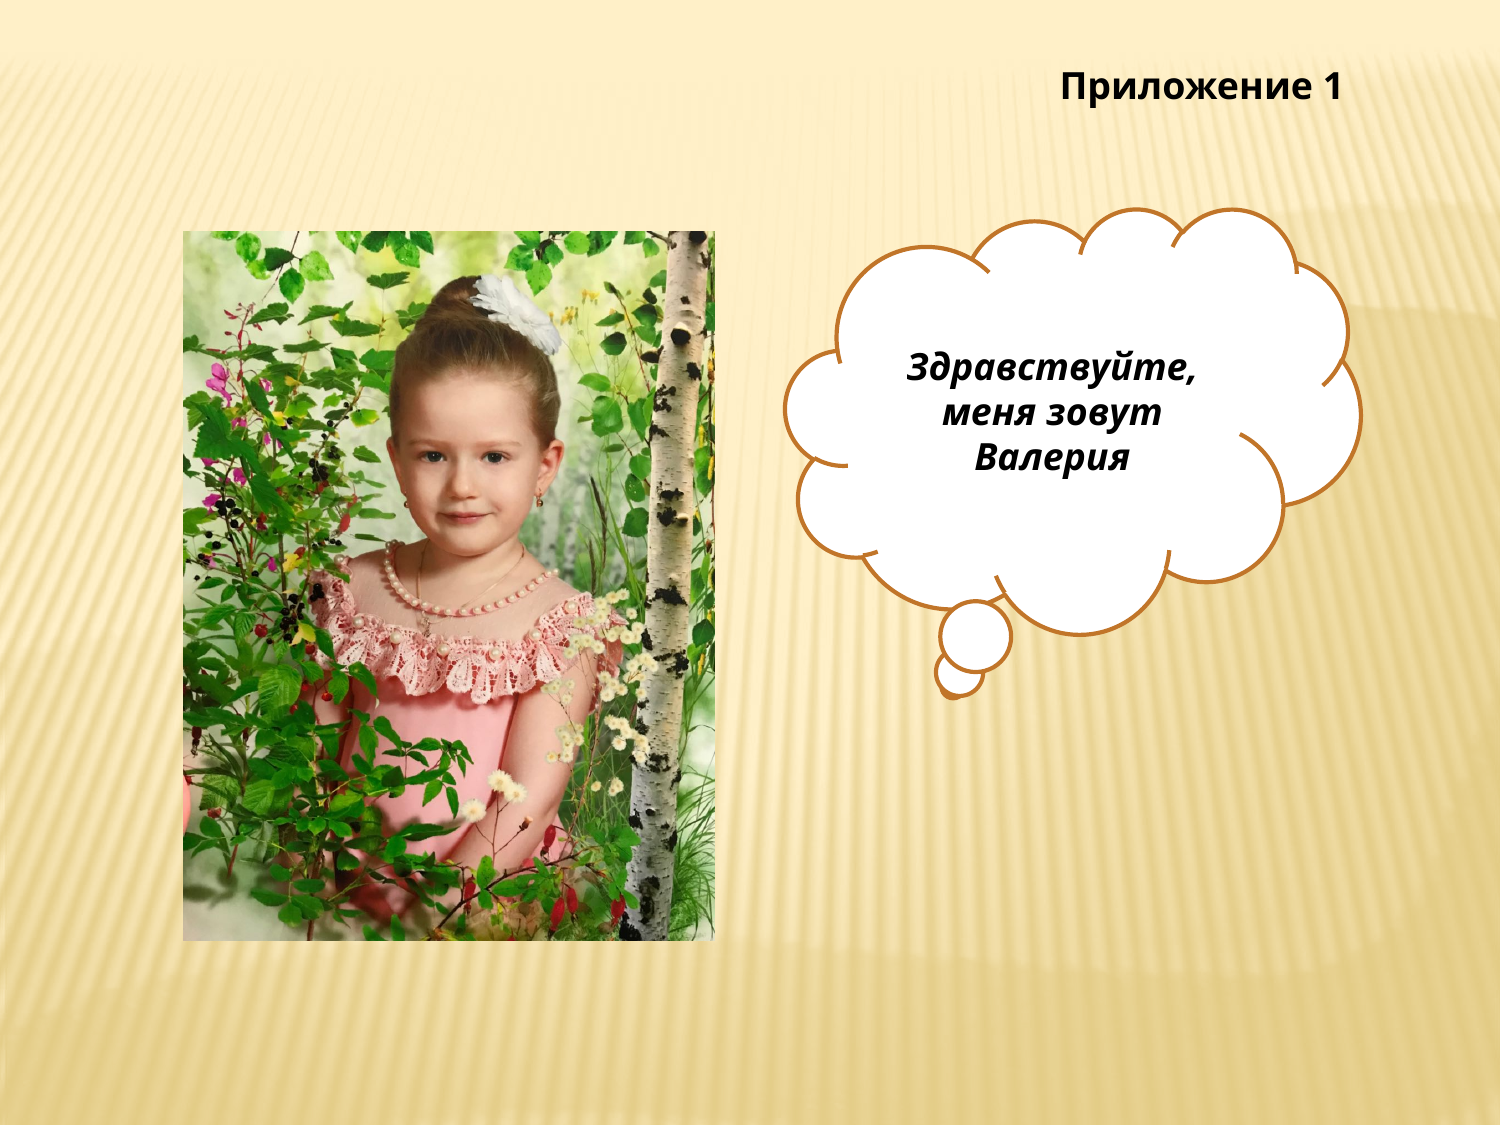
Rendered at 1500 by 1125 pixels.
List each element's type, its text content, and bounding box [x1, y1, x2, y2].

text_box Здравствуйте, меня зовут Валерия [782, 207, 1364, 701]
text_box Приложение 1 [1044, 54, 1360, 115]
picture [182, 231, 715, 941]
